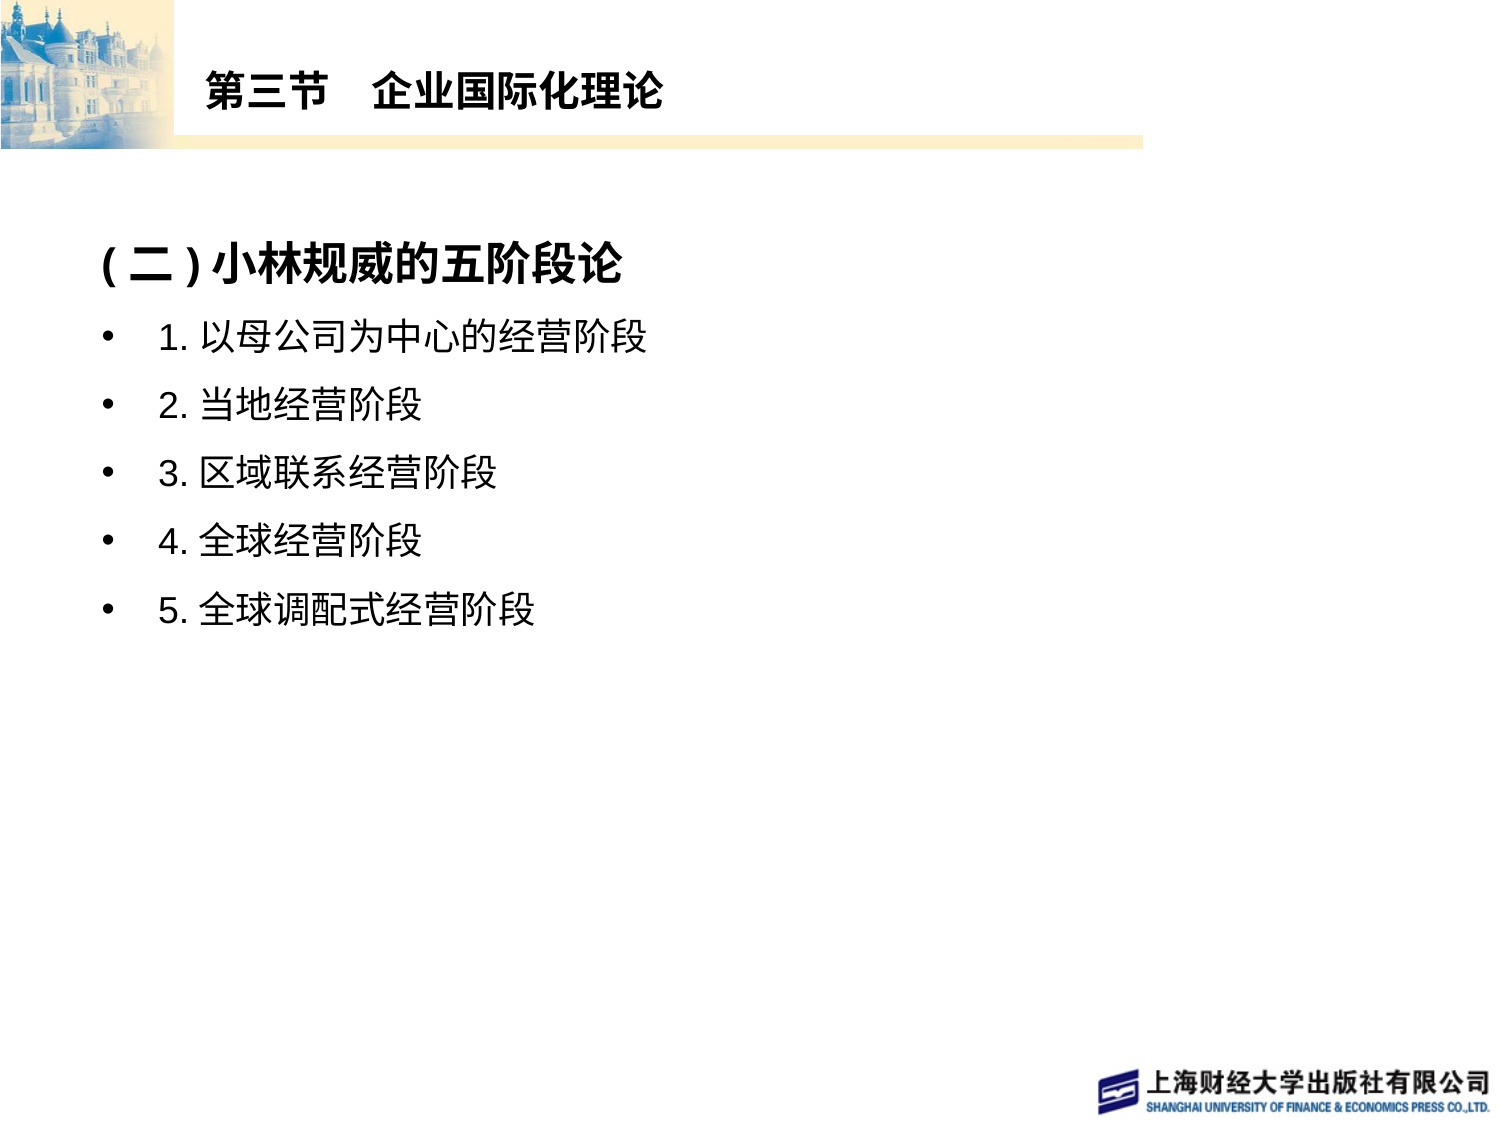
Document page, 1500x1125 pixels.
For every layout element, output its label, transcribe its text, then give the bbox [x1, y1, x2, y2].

picture [1097, 1065, 1494, 1120]
list (二)小林规威的五阶段论 1.以母公司为中心的经营阶段 2.当地经营阶段 3.区域联系经营阶段 4.全球经营阶段 5.全球调配式经营阶段 [86, 207, 1425, 1071]
title 第三节 企业国际化理论 [189, 36, 1262, 143]
picture [0, 0, 1143, 149]
